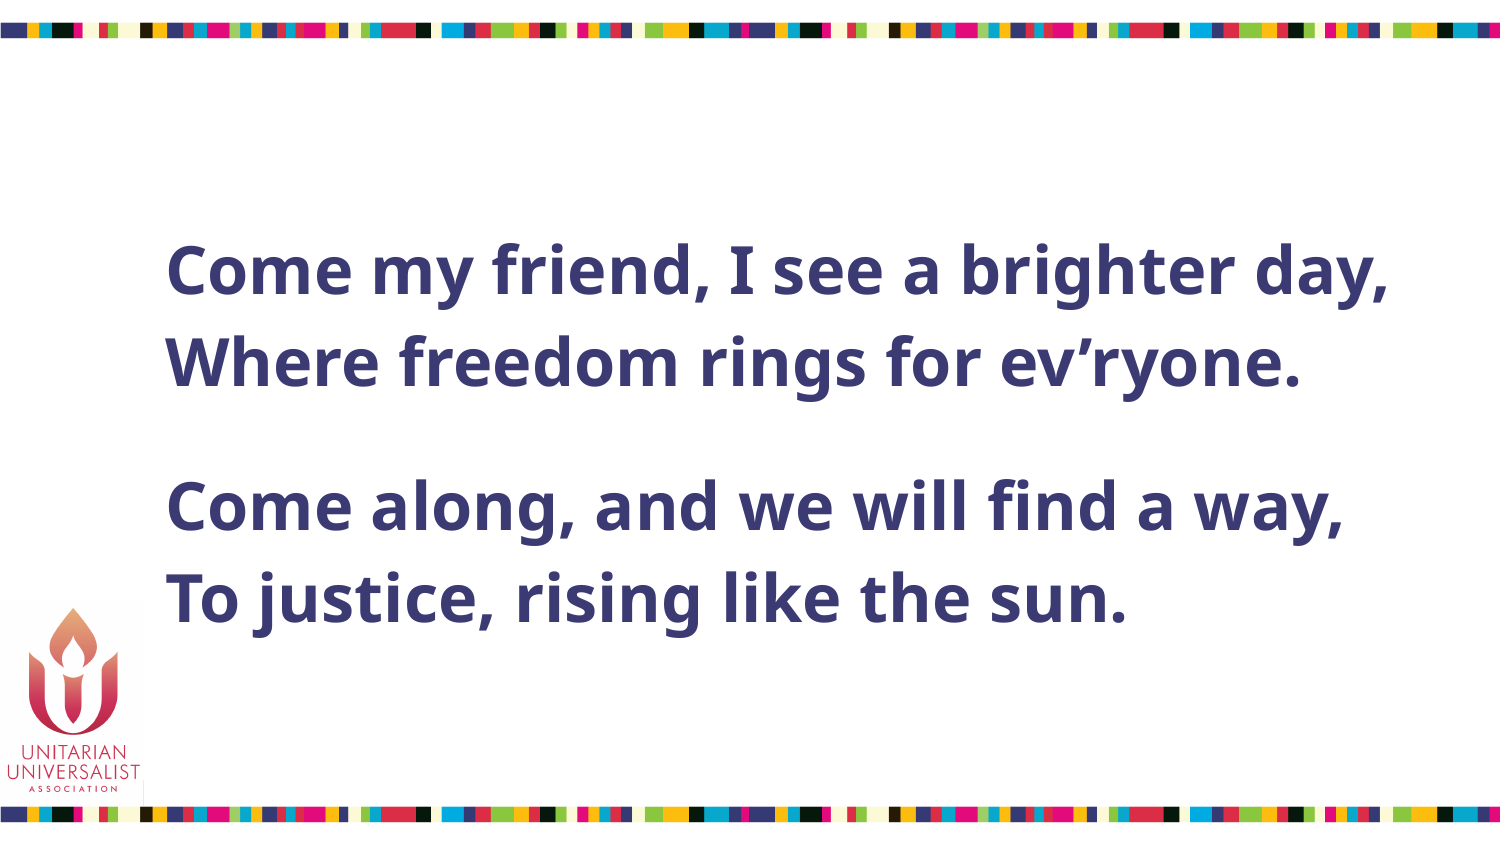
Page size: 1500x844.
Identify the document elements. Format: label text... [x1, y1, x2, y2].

picture [0, 600, 1500, 824]
text_box Come my friend, I see a brighter day, Where freedom rings for ev’ryone. Come along, and we will find a way, To justice, rising like the sun. [150, 200, 1476, 651]
picture [0, 22, 1500, 40]
